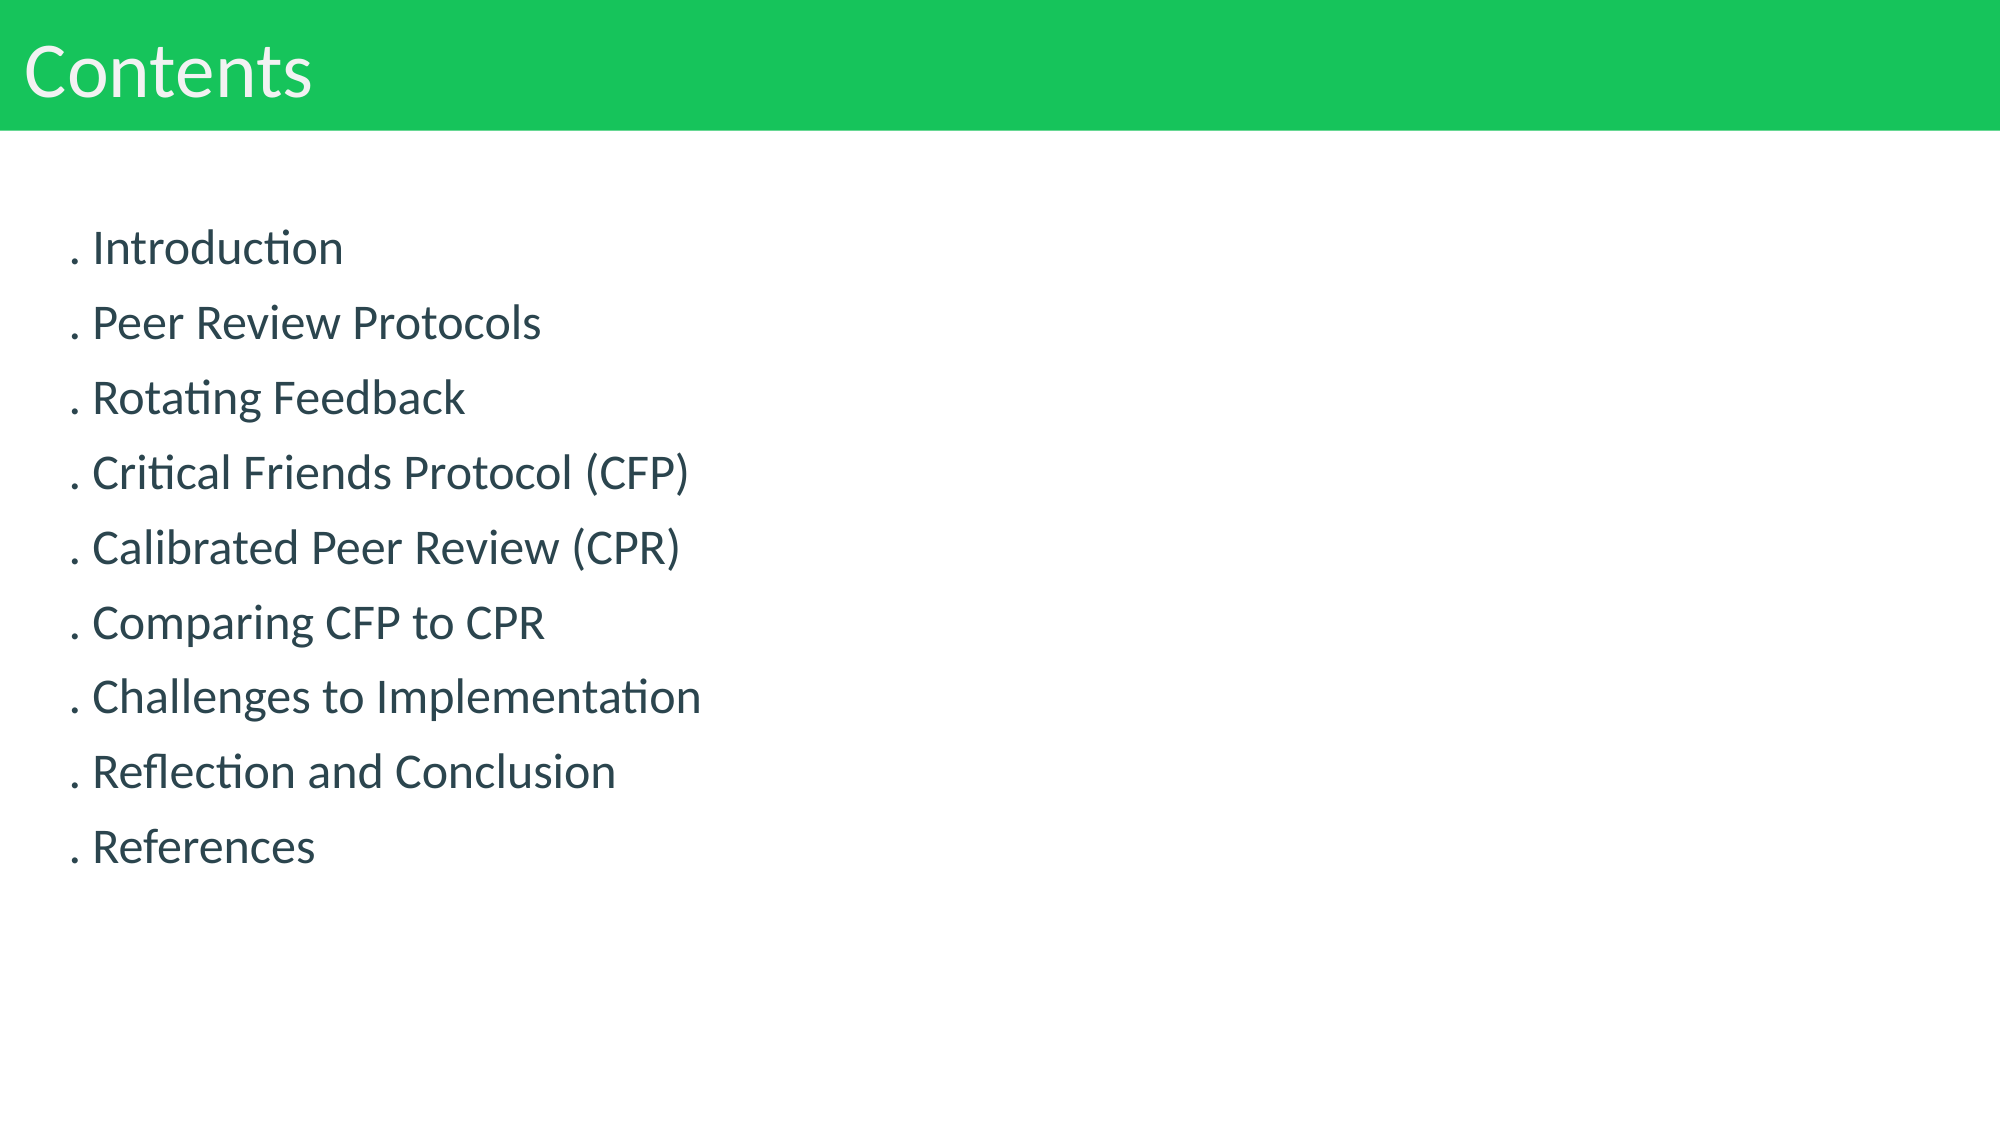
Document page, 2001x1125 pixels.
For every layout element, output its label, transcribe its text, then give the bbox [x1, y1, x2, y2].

list . Introduction . Peer Review Protocols . Rotating Feedback . Critical Friends Protocol (CFP) . Calibrated Peer Review (CPR) . Comparing CFP to CPR . Challenges to Implementation . Reflection and Conclusion . References [16, 214, 1976, 1125]
title Contents [16, 13, 1976, 131]
